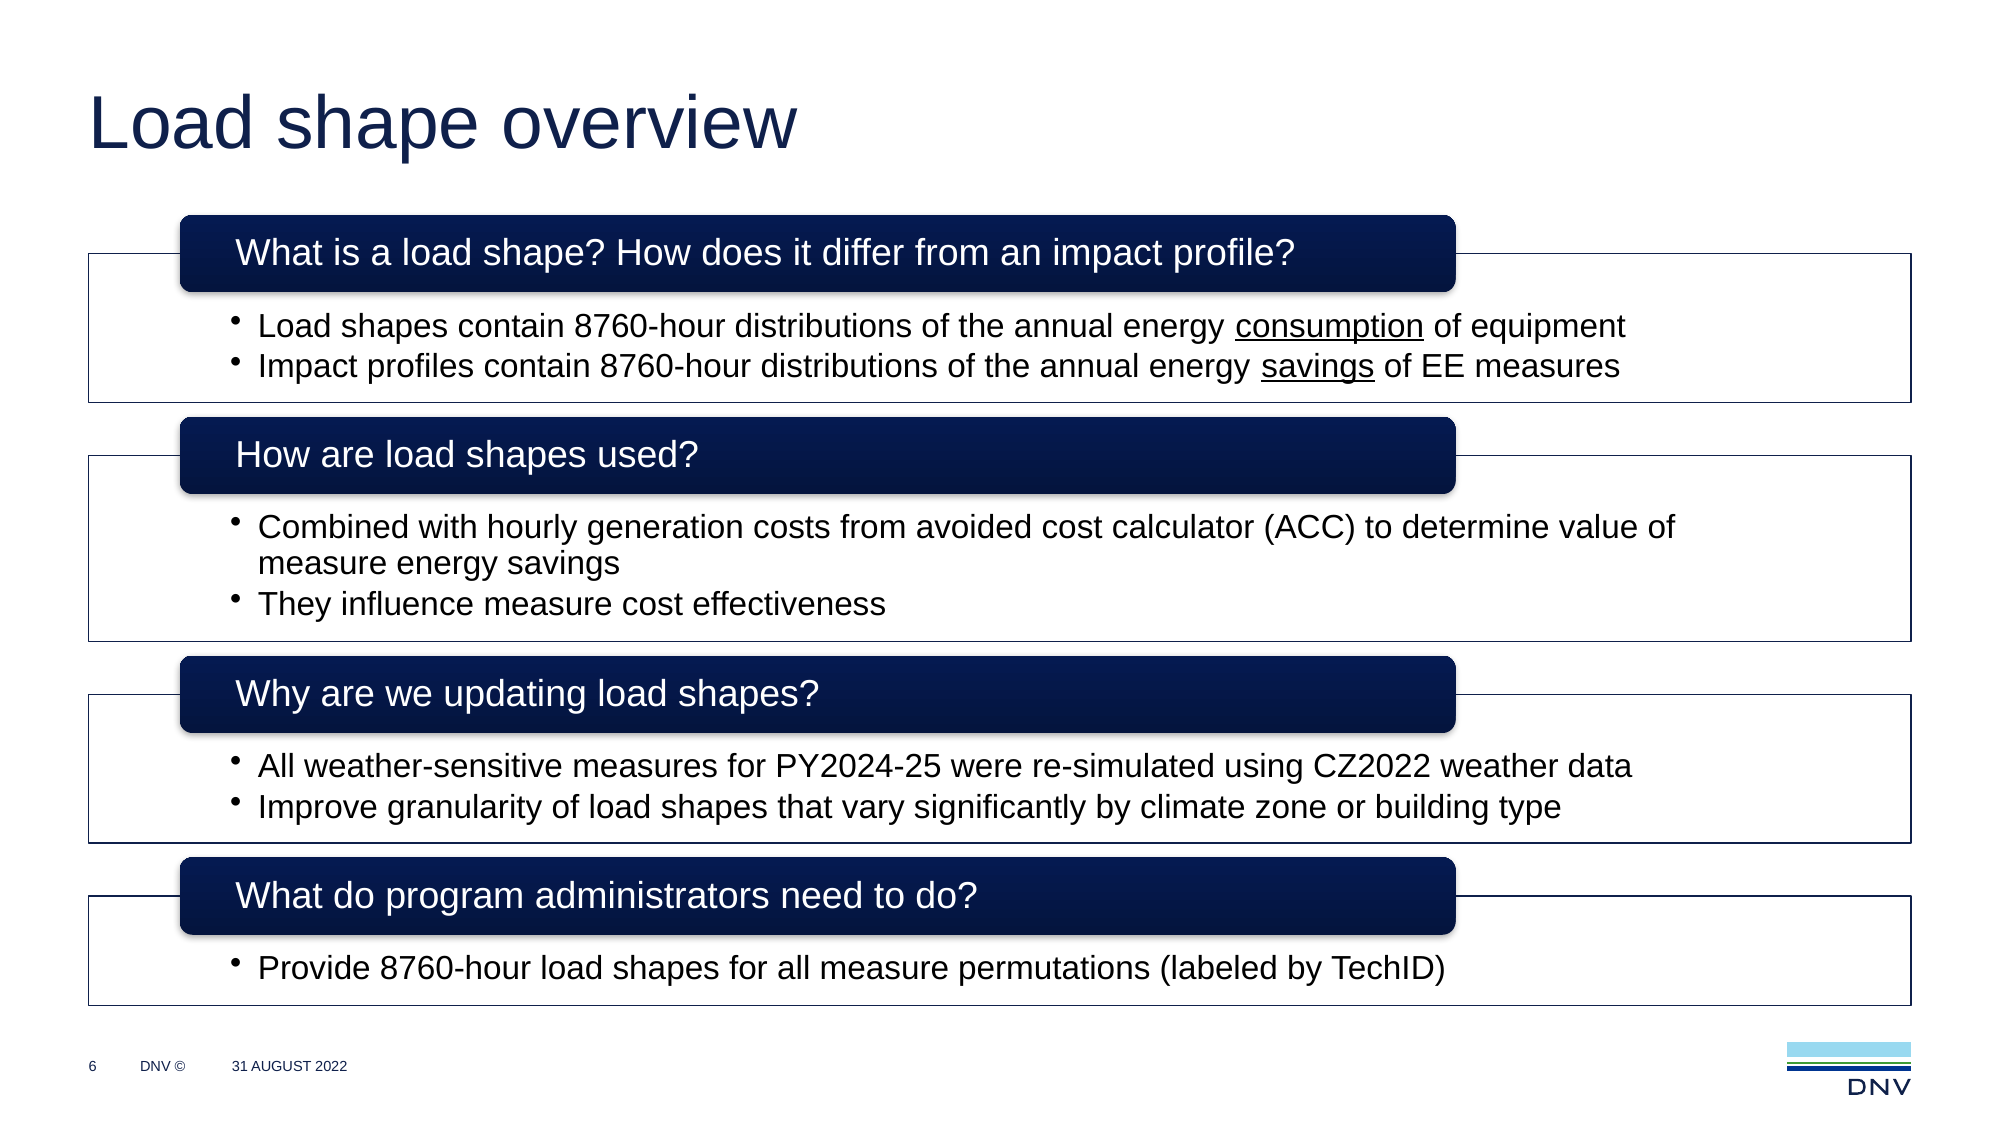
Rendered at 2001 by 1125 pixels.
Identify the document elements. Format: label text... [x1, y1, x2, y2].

title Load shape overview [88, 88, 1912, 204]
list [88, 204, 1912, 1017]
slide_number 6 [88, 1056, 133, 1082]
